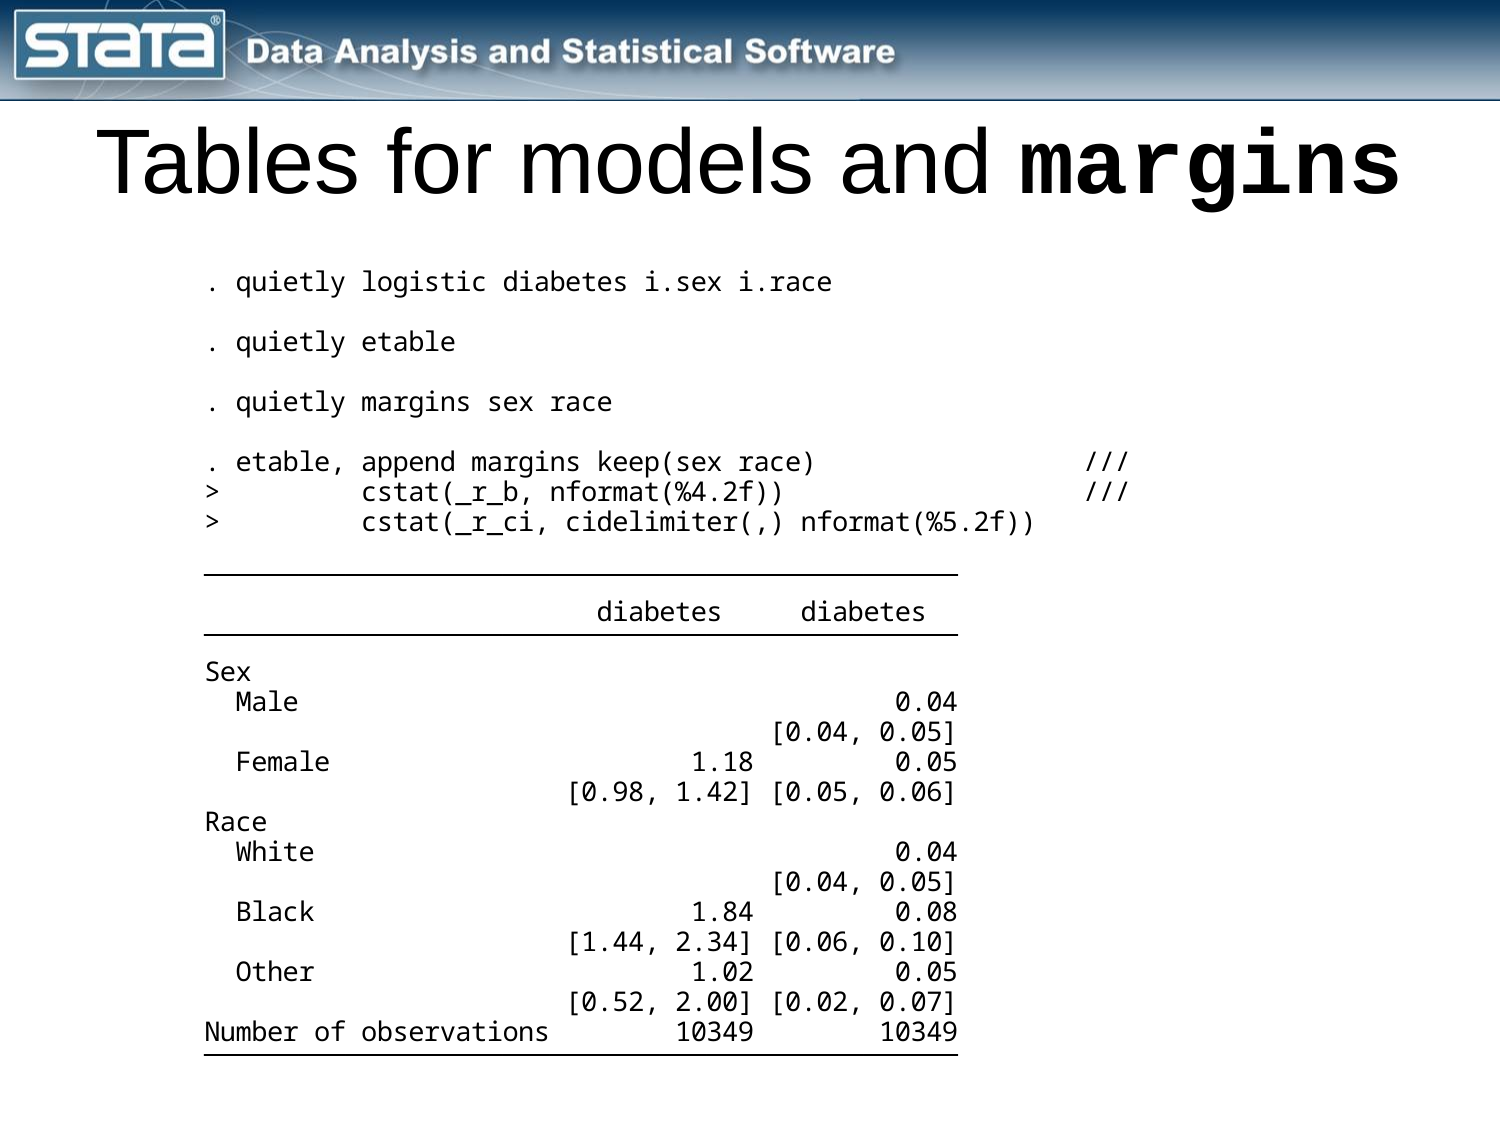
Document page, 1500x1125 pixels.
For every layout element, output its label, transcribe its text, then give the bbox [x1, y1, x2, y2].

picture [199, 262, 1174, 1073]
title Tables for models and margins [0, 108, 1500, 213]
picture [0, 0, 1500, 102]
